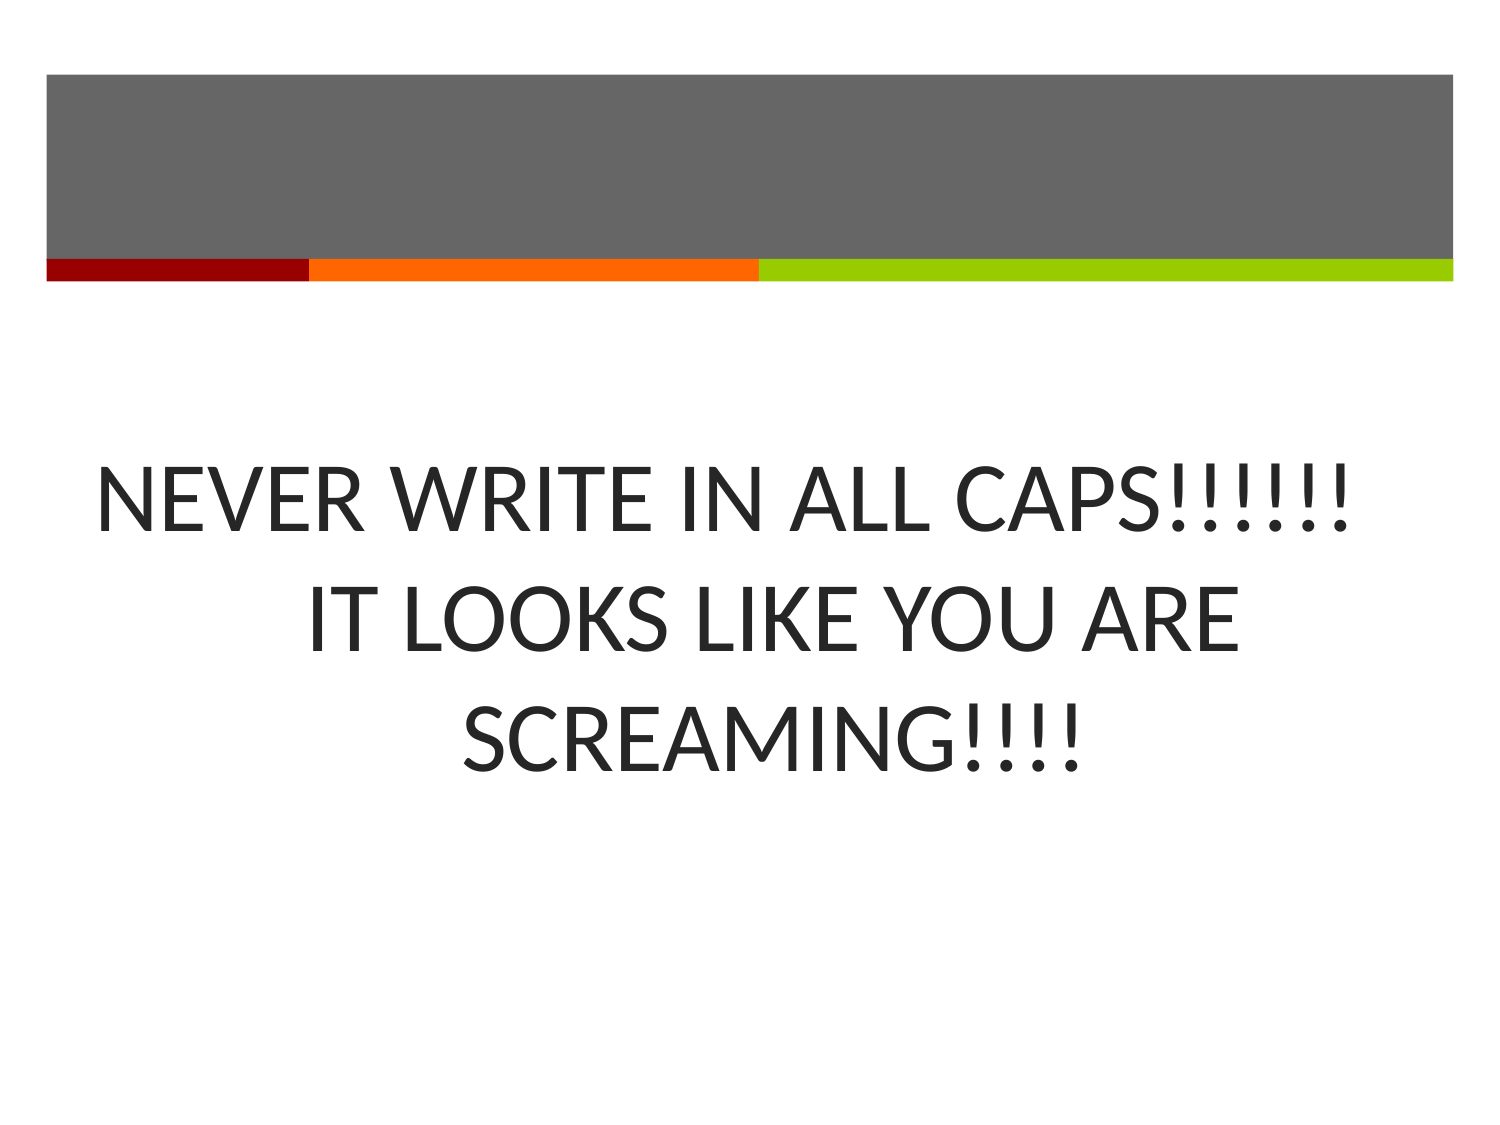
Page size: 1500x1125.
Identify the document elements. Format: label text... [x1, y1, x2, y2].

list NEVER WRITE IN ALL CAPS!!!!!! IT LOOKS LIKE YOU ARE SCREAMING!!!! [50, 262, 1425, 1000]
